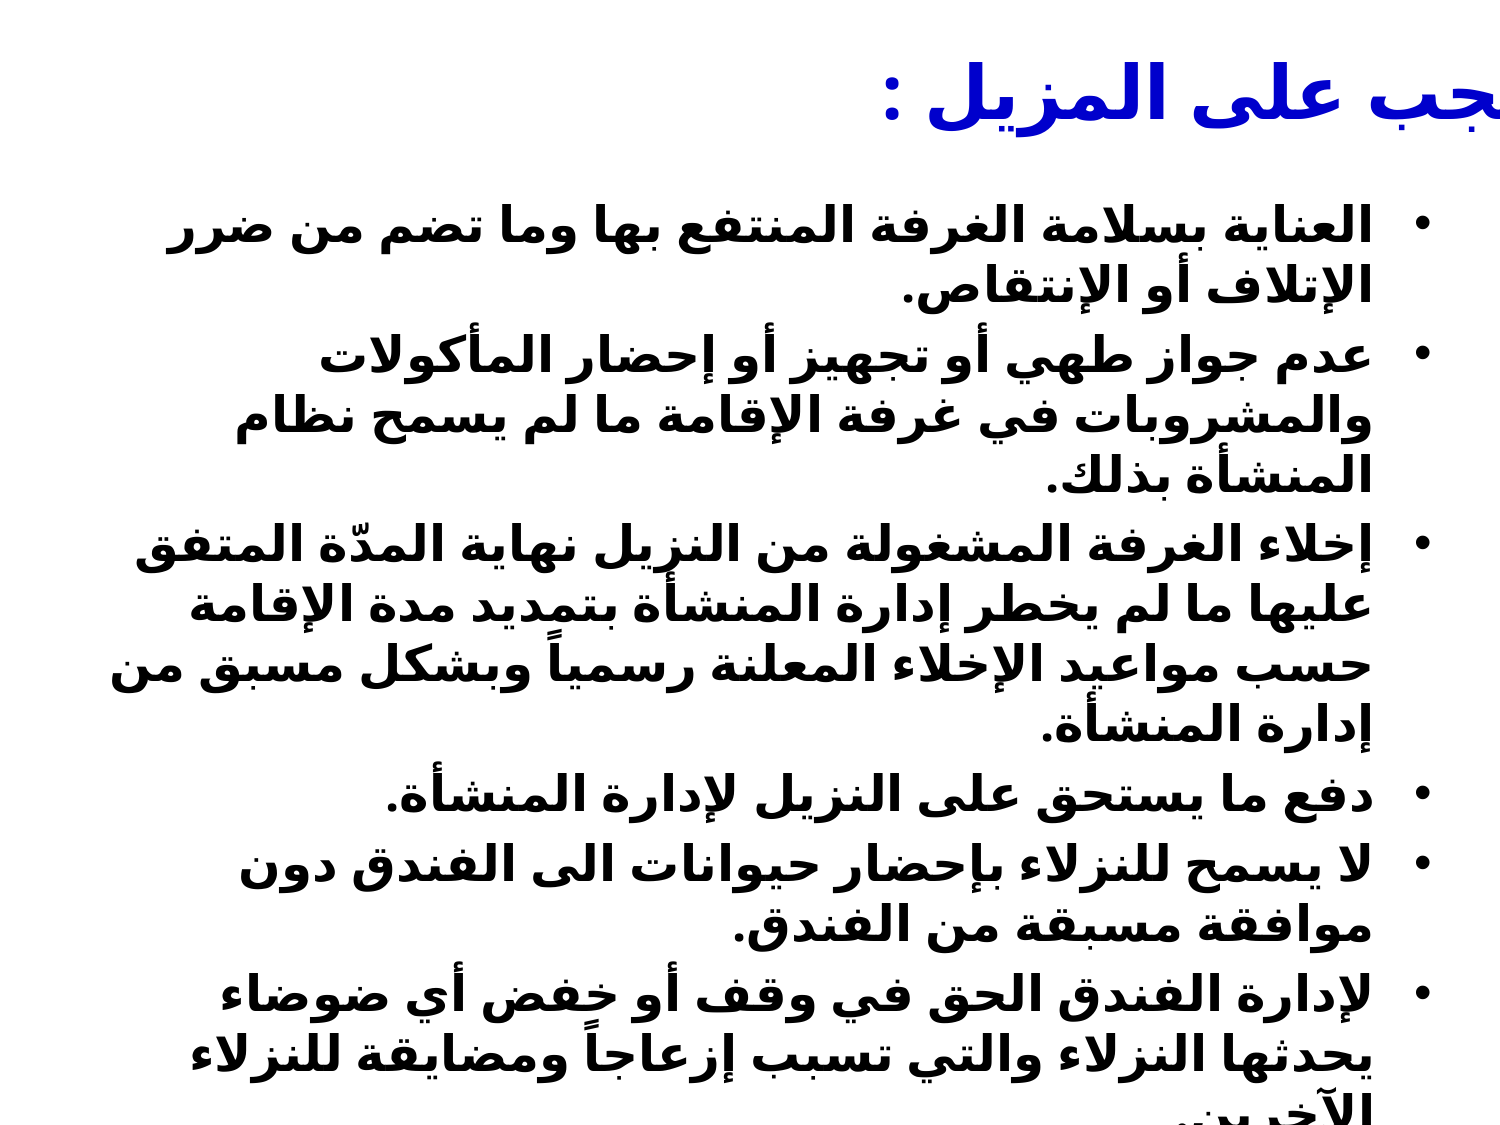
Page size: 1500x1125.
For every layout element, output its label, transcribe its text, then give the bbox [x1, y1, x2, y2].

list العناية بسلامة الغرفة المنتفع بها وما تضم من ضرر الإتلاف أو الإنتقاص. عدم جواز طهي أو تجهيز أو إحضار المأكولات والمشروبات في غرفة الإقامة ما لم يسمح نظام المنشأة بذلك. إخلاء الغرفة المشغولة من النزيل نهاية المدّة المتفق عليها ما لم يخطر إدارة المنشأة بتمديد مدة الإقامة حسب مواعيد الإخلاء المعلنة رسمياً وبشكل مسبق من إدارة المنشأة. دفع ما يستحق على النزيل لإدارة المنشأة. لا يسمح للنزلاء بإحضار حيوانات الى الفندق دون موافقة مسبقة من الفندق. لإدارة الفندق الحق في وقف أو خفض أي ضوضاء يحدثها النزلاء والتي تسبب إزعاجاً ومضايقة للنزلاء الآخرين. يحق لإدارة الفندق إنهاء العقود مع النزيل في حالة الخروج عن السلوك اللائق. يلتزم الضيف بترك غرفته قبل الساعة 12 ظهراً أو أن يحجز ليوم جديد. [41, 184, 1447, 1005]
text_box يجب على المزيل : [865, 36, 1500, 142]
